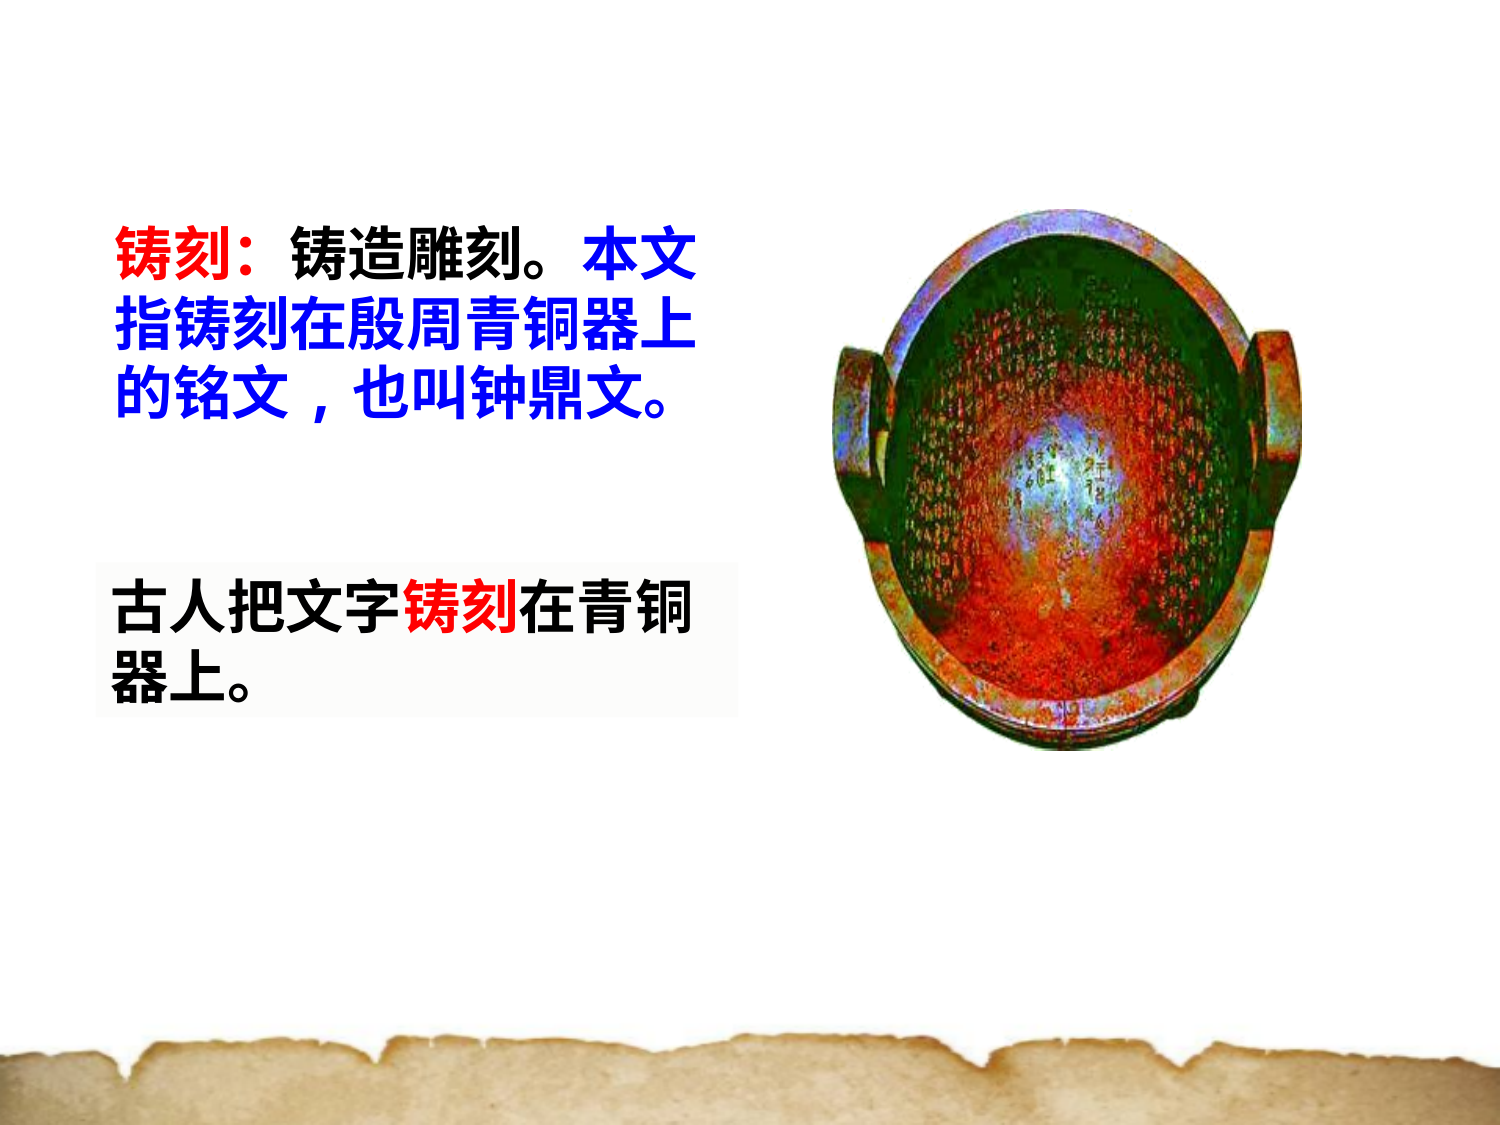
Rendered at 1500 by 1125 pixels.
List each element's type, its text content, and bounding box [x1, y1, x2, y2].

text_box 古人把文字铸刻在青铜器上。 [95, 562, 739, 718]
picture [0, 987, 1500, 1125]
picture [832, 208, 1302, 752]
text_box 铸刻：铸造雕刻。本文指铸刻在殷周青铜器上的铭文,也叫钟鼎文。 [100, 209, 756, 434]
